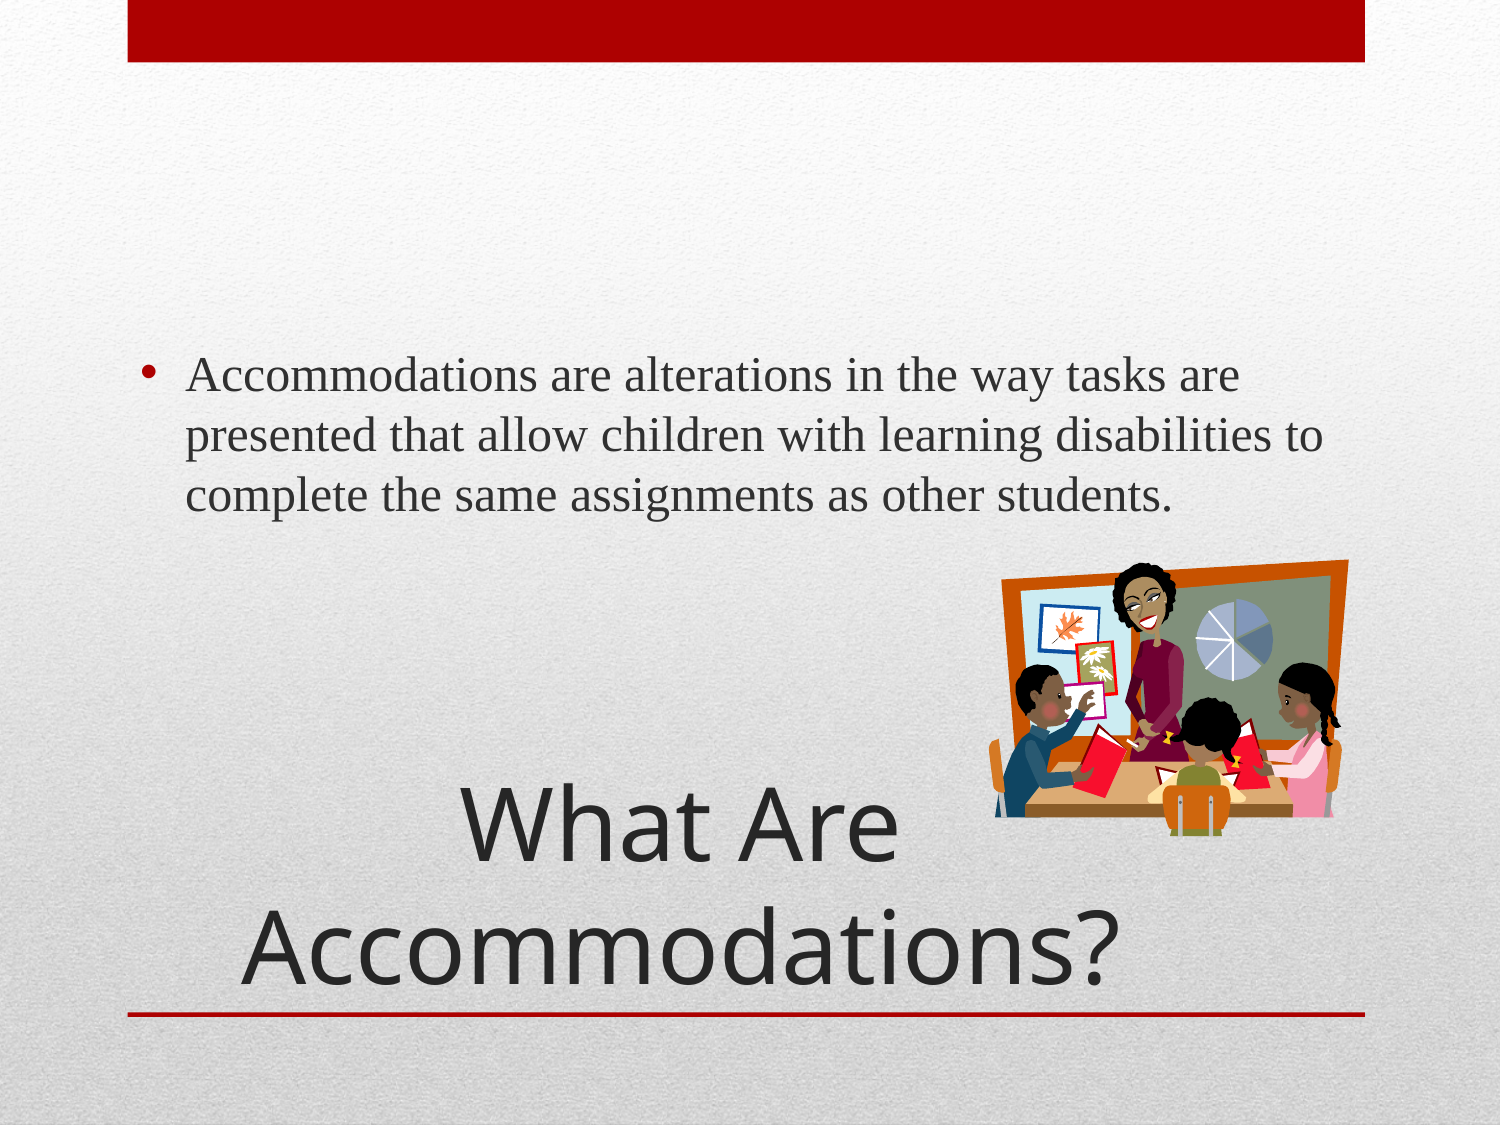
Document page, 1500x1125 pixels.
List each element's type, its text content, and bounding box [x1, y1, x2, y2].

title What Are Accommodations? [125, 750, 1238, 1013]
list Accommodations are alterations in the way tasks are presented that allow children with learning disabilities to complete the same assignments as other students. [125, 112, 1363, 750]
picture [986, 557, 1351, 839]
